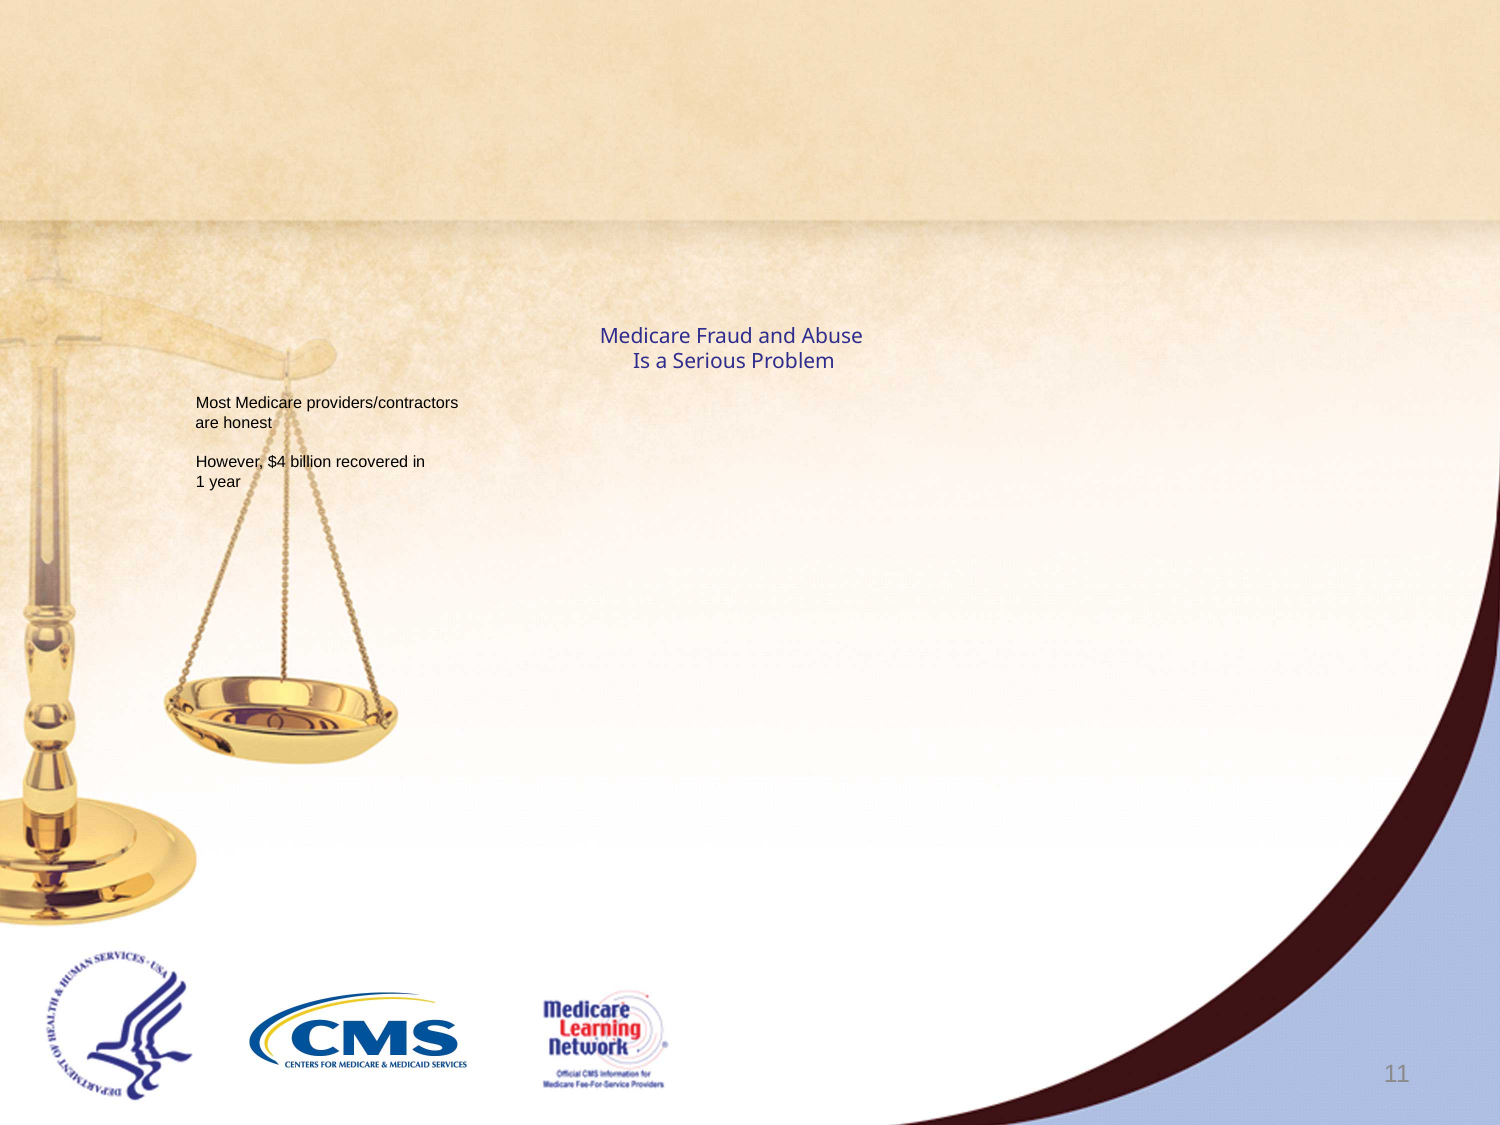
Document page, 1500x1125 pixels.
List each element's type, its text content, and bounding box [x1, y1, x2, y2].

slide_number 11 [1074, 1042, 1425, 1103]
title Medicare Fraud and Abuse Is a Serious Problem Most Medicare providers/contractors are honest However, $4 billion recovered in 1 year [59, 315, 1410, 503]
picture [0, 0, 1500, 1125]
